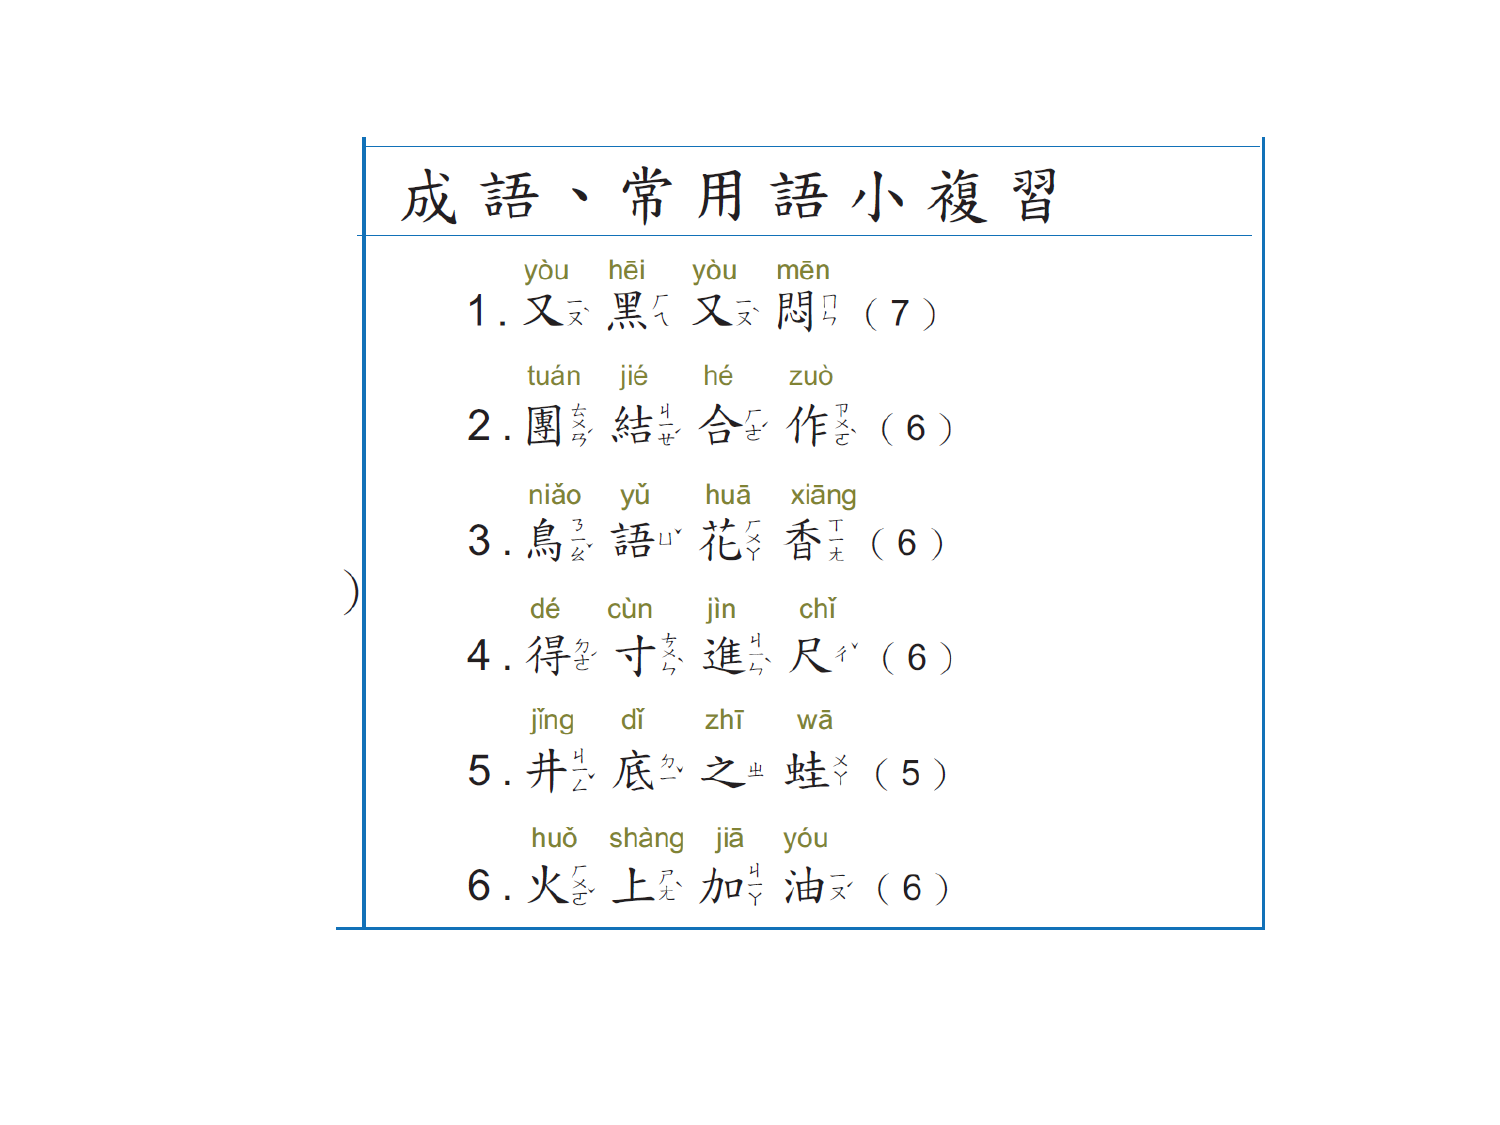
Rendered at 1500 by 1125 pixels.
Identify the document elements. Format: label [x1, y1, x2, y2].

picture [336, 136, 1297, 953]
